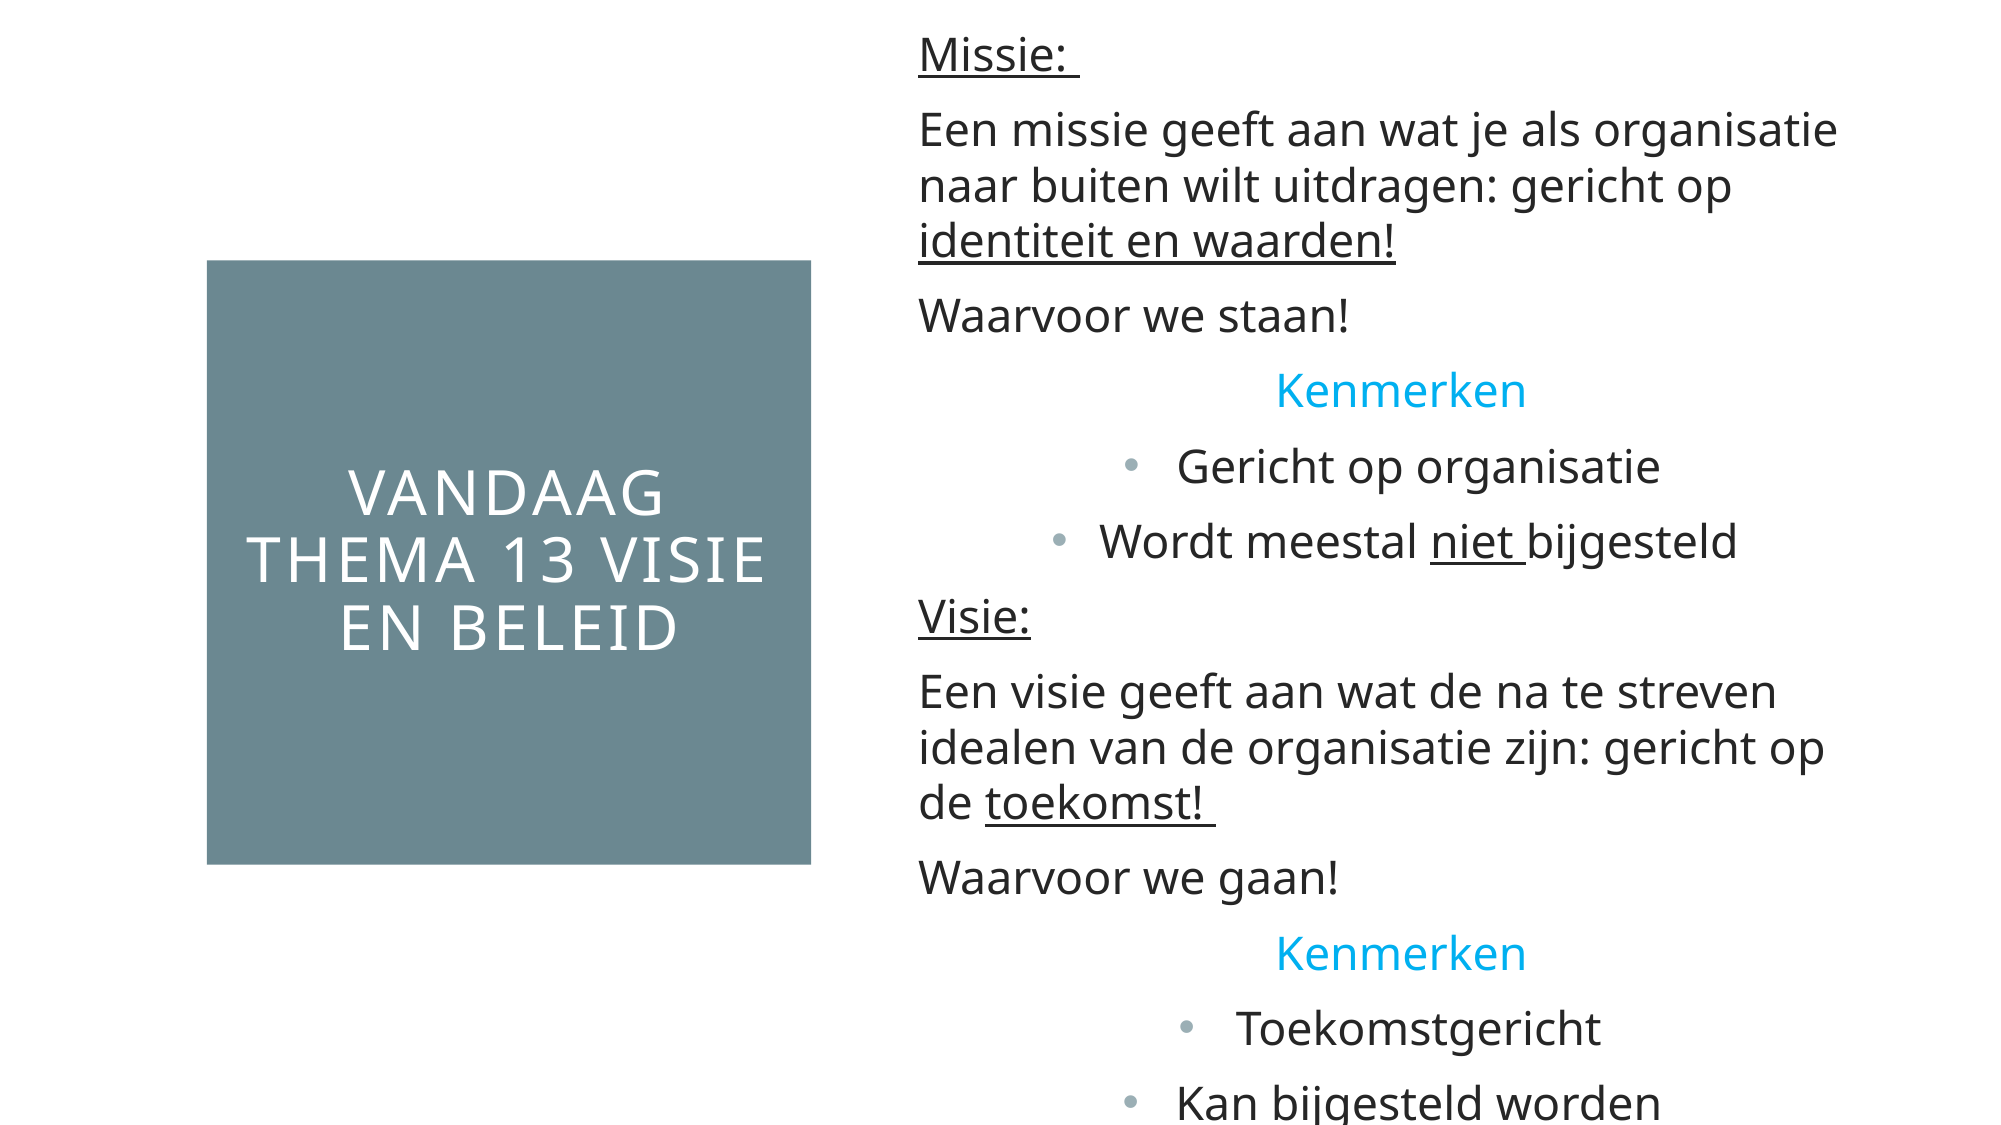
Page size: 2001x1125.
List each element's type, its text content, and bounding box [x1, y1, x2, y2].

title Vandaag thema 13 visie en beleid [204, 258, 814, 867]
list Missie: Een missie geeft aan wat je als organisatie naar buiten wilt uitdragen: gericht op identiteit en waarden! Waarvoor we staan! Kenmerken Gericht op organisatie Wordt meestal niet bijgesteld Visie: Een visie geeft aan wat de na te streven idealen van de organisatie zijn: gericht op de toekomst! Waarvoor we gaan! Kenmerken Toekomstgericht Kan bijgesteld worden [903, 17, 1900, 1125]
